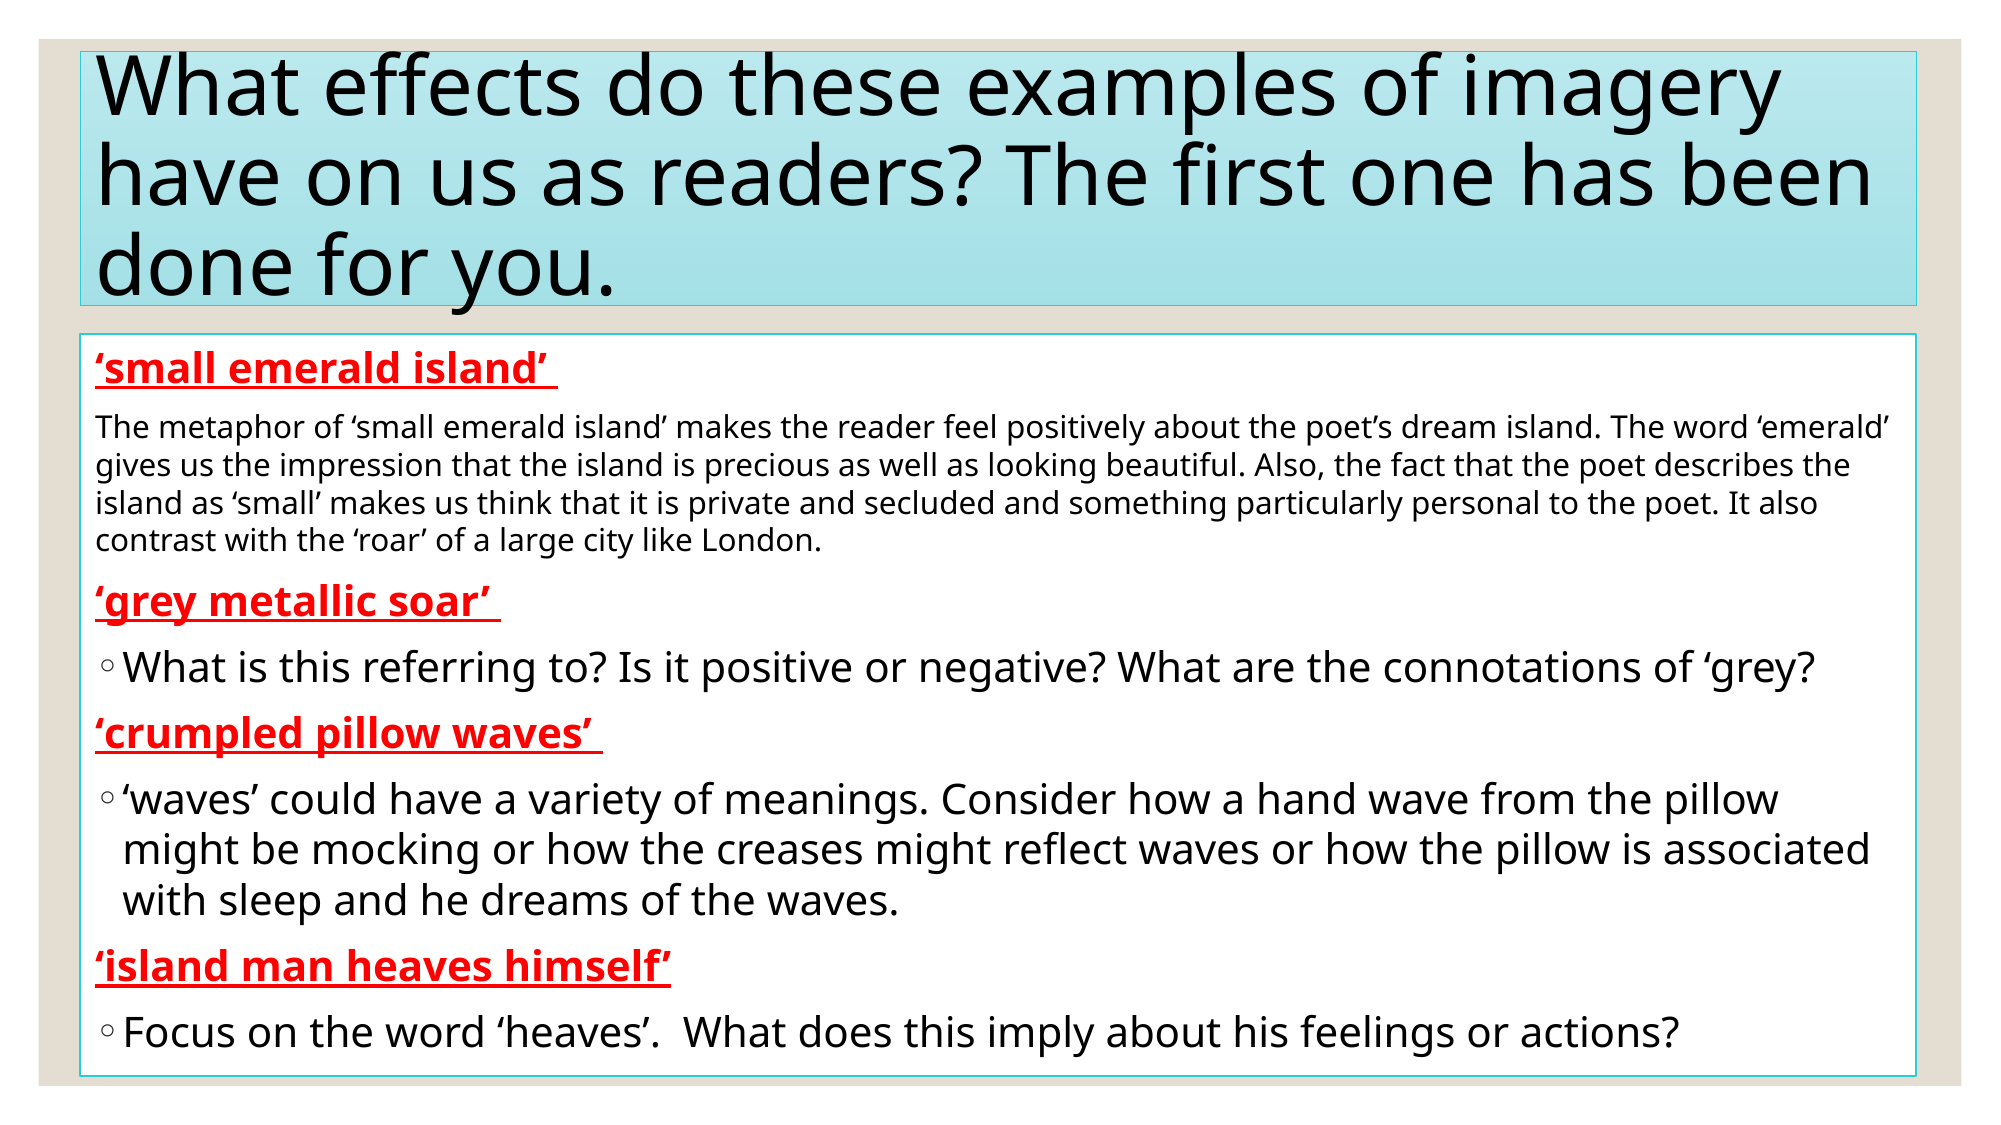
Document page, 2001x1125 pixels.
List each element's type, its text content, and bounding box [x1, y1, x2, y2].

list ‘small emerald island’ The metaphor of ‘small emerald island’ makes the reader feel positively about the poet’s dream island. The word ‘emerald’ gives us the impression that the island is precious as well as looking beautiful. Also, the fact that the poet describes the island as ‘small’ makes us think that it is private and secluded and something particularly personal to the poet. It also contrast with the ‘roar’ of a large city like London. ‘grey metallic soar’ What is this referring to? Is it positive or negative? What are the connotations of ‘grey? ‘crumpled pillow waves’ ‘waves’ could have a variety of meanings. Consider how a hand wave from the pillow might be mocking or how the creases might reflect waves or how the pillow is associated with sleep and he dreams of the waves. ‘island man heaves himself’ Focus on the word ‘heaves’. What does this imply about his feelings or actions? [79, 333, 1917, 1077]
title What effects do these examples of imagery have on us as readers? The first one has been done for you. [80, 51, 1917, 306]
